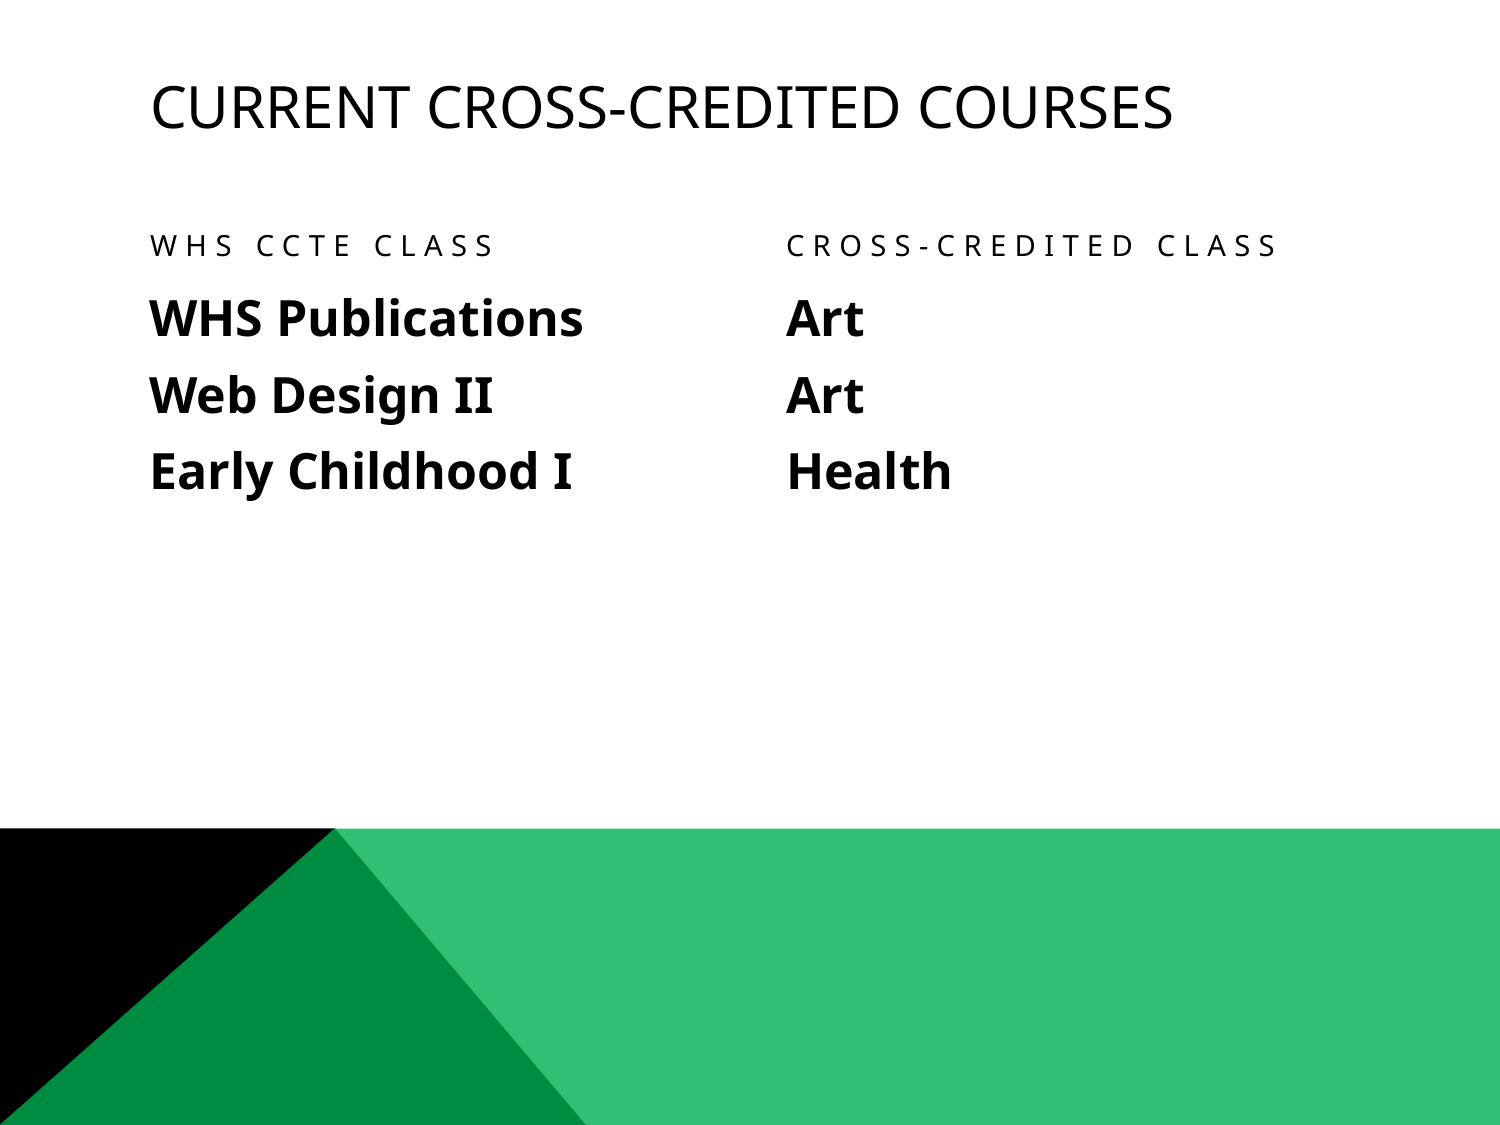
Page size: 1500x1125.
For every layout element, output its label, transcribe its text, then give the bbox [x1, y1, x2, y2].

list WHS CCTE Class [135, 179, 660, 270]
title Current Cross-Credited Courses [135, 60, 1369, 150]
list Cross-Credited Class [771, 179, 1296, 270]
list Art Art Health [771, 279, 1296, 790]
list WHS Publications Web Design II Early Childhood I [134, 279, 660, 790]
